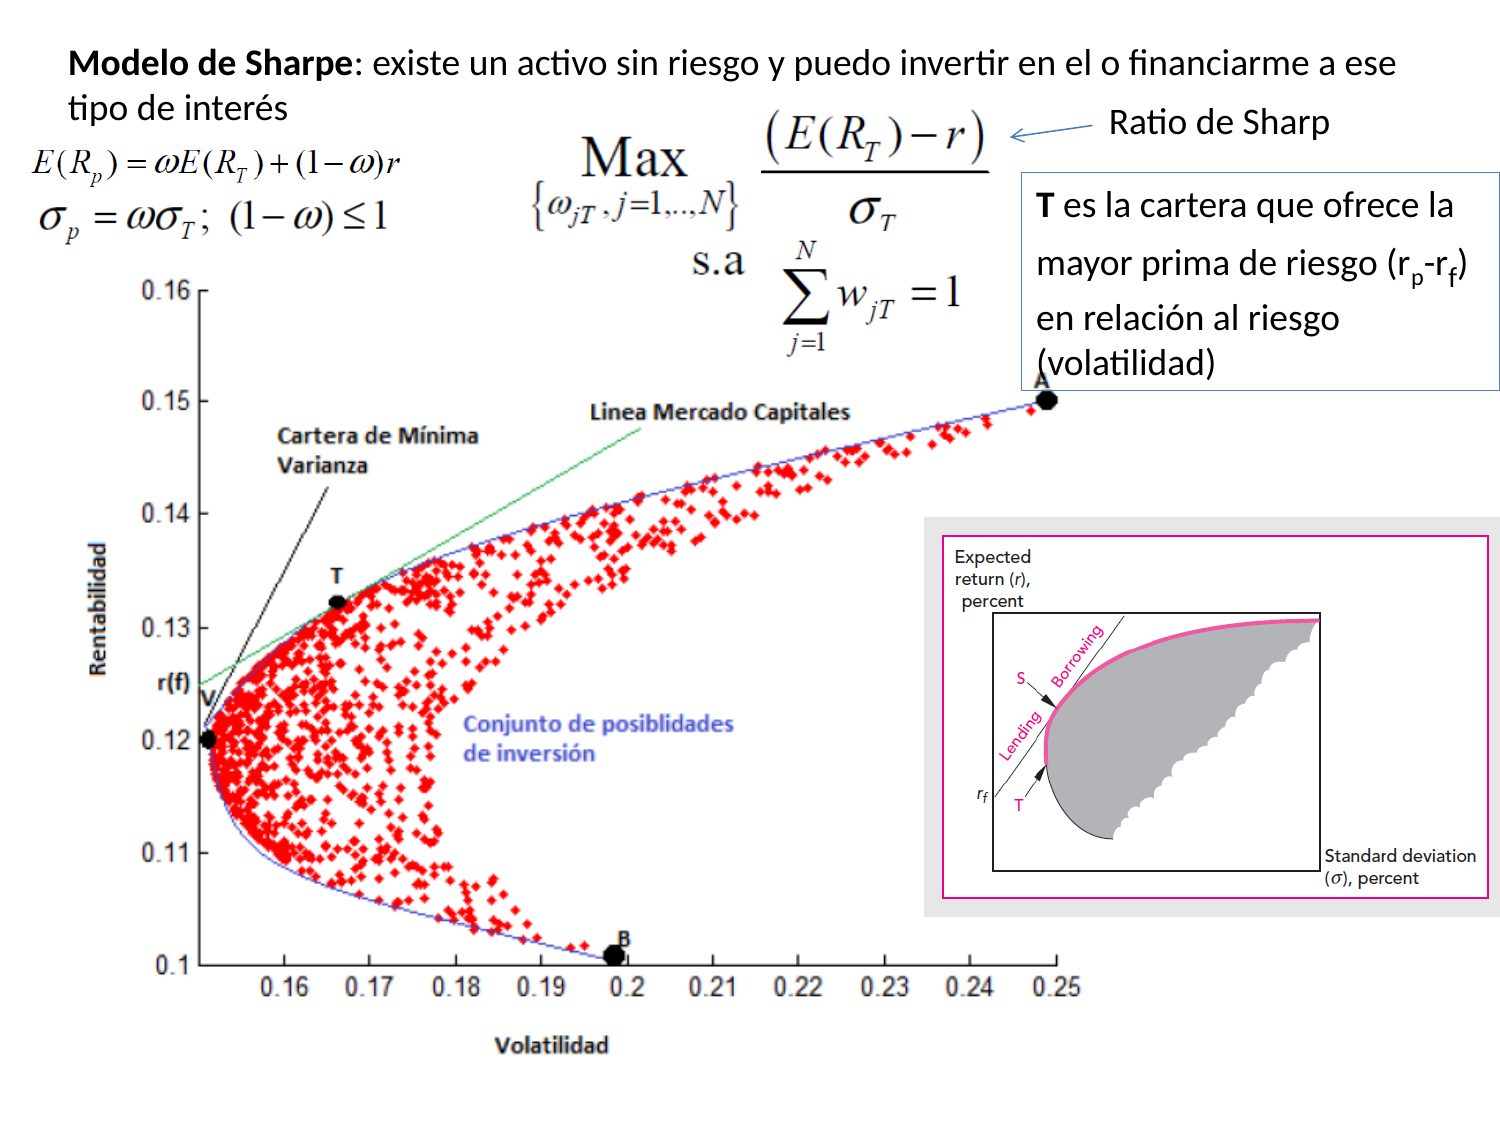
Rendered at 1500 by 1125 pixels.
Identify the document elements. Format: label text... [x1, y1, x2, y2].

text_box T es la cartera que ofrece la mayor prima de riesgo (rp-rf) en relación al riesgo (volatilidad) [1021, 172, 1500, 391]
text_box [1009, 125, 1093, 138]
text_box Ratio de Sharp [1094, 89, 1346, 150]
picture [0, 89, 1500, 1071]
text_box Modelo de Sharpe: existe un activo sin riesgo y puedo invertir en el o financiarme a ese tipo de interés [53, 30, 1436, 136]
